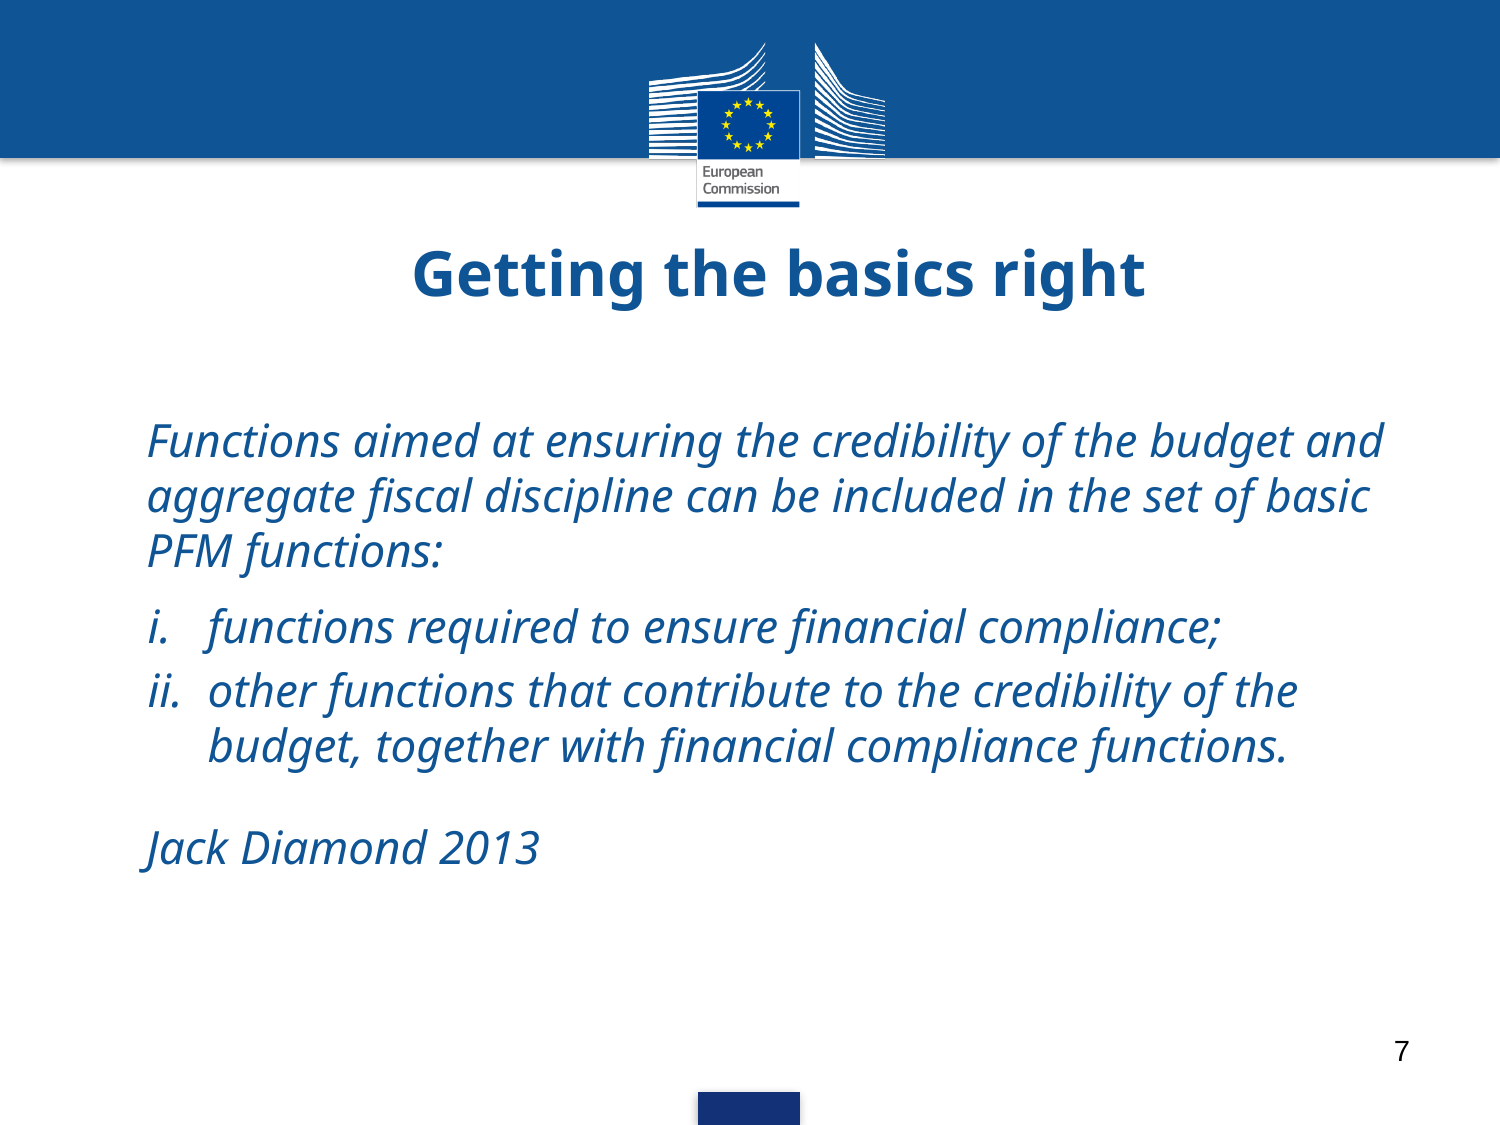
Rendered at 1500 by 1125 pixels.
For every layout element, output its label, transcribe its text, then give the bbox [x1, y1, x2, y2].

slide_number 7 [1074, 1024, 1426, 1103]
picture [649, 42, 885, 207]
list Functions aimed at ensuring the credibility of the budget and aggregate fiscal discipline can be included in the set of basic PFM functions: functions required to ensure financial compliance; other functions that contribute to the credibility of the budget, together with financial compliance functions. Jack Diamond 2013 [74, 403, 1426, 1012]
title Getting the basics right [0, 207, 1500, 336]
